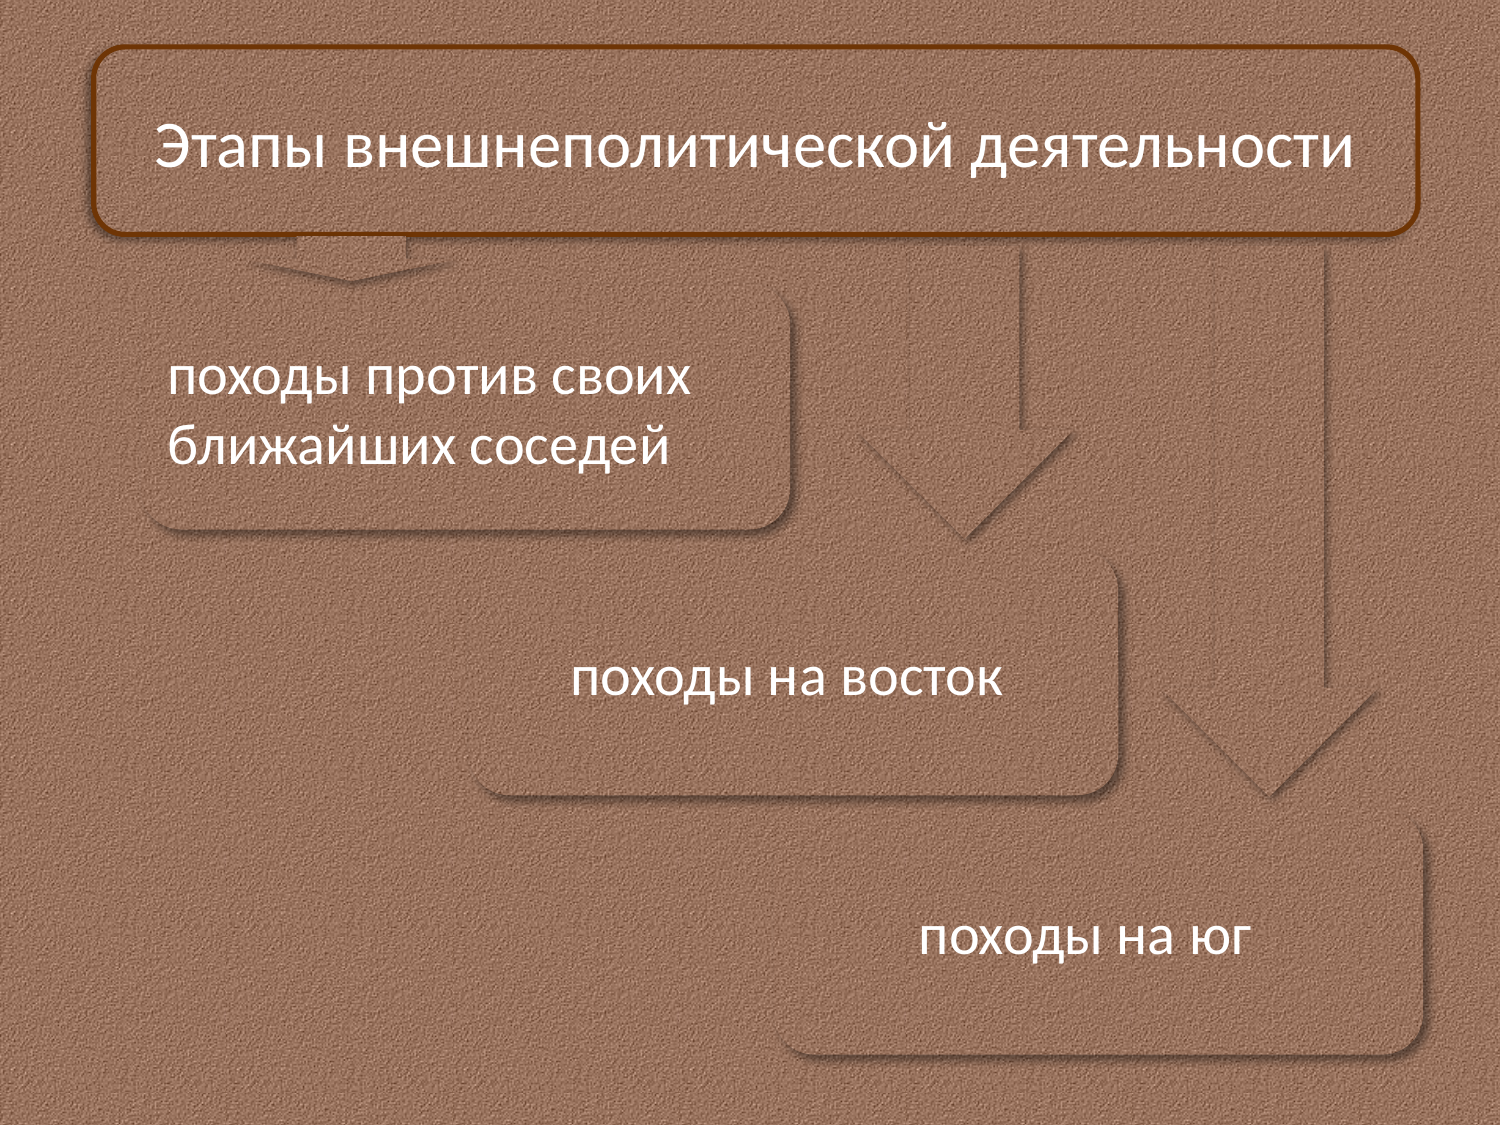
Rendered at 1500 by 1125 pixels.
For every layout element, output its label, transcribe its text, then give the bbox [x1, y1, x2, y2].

text_box походы против своих ближайших соседей [138, 281, 793, 532]
text_box Этапы внешнеполитической деятельности [91, 44, 1421, 237]
text_box походы на восток [466, 547, 1121, 798]
picture [0, 0, 1500, 1125]
text_box [239, 234, 463, 284]
text_box [140, 527, 469, 603]
text_box [853, 243, 1076, 542]
text_box походы на юг [771, 806, 1426, 1057]
footer www.sliderpoint.org [512, 1042, 988, 1103]
text_box [1158, 243, 1381, 799]
